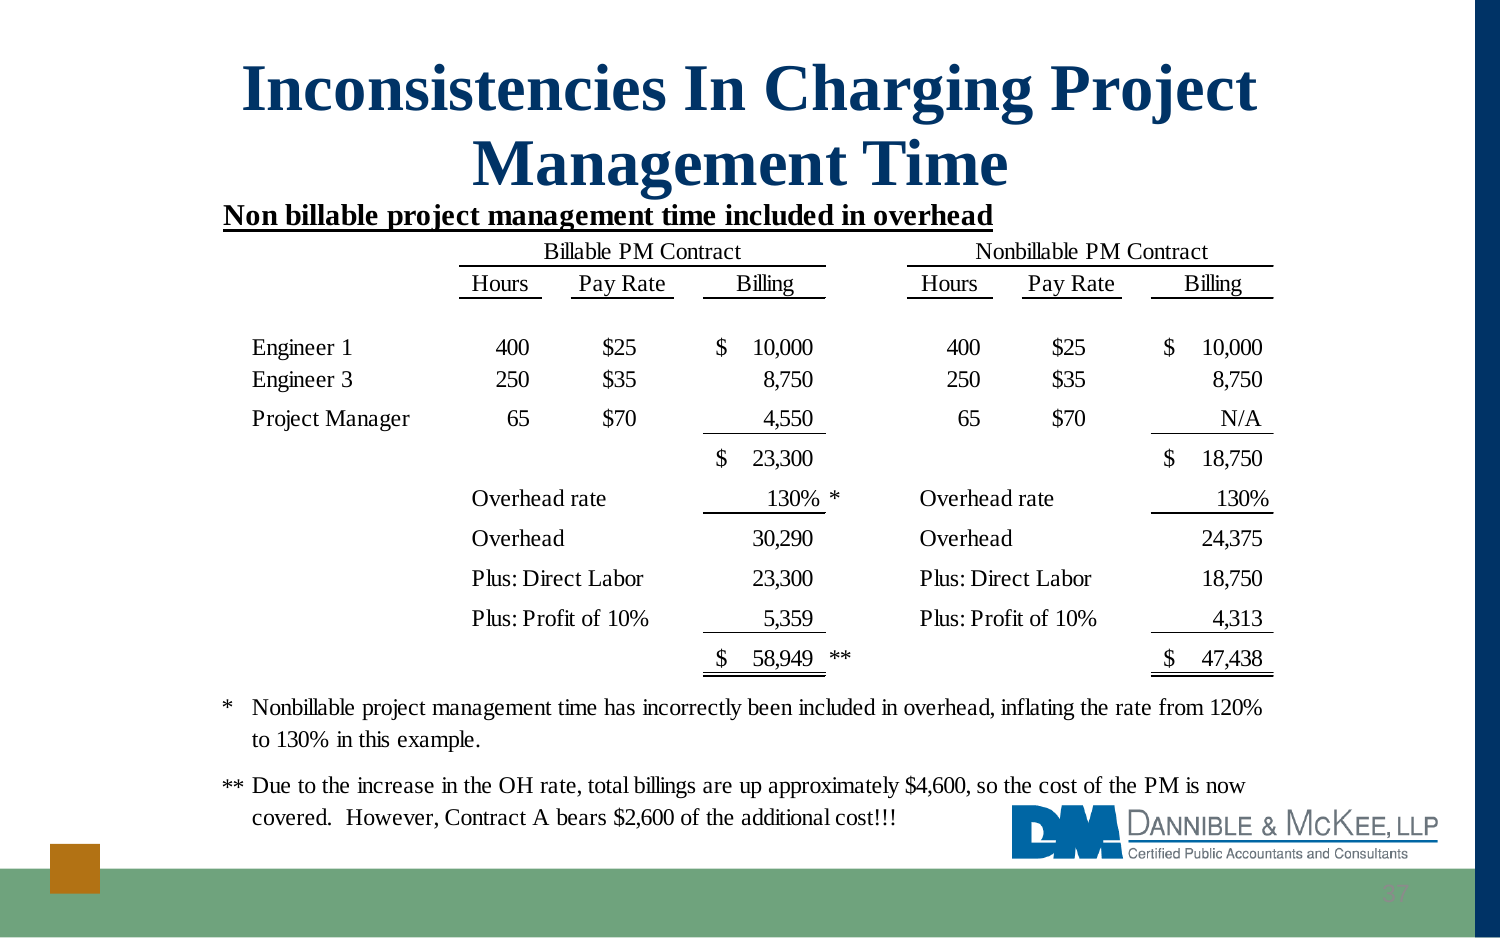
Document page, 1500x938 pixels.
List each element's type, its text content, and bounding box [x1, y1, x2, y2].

slide_number 37 [1074, 868, 1425, 919]
title Inconsistencies In Charging Project Management Time [112, 43, 1388, 194]
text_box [216, 193, 1276, 834]
picture [1012, 805, 1438, 859]
